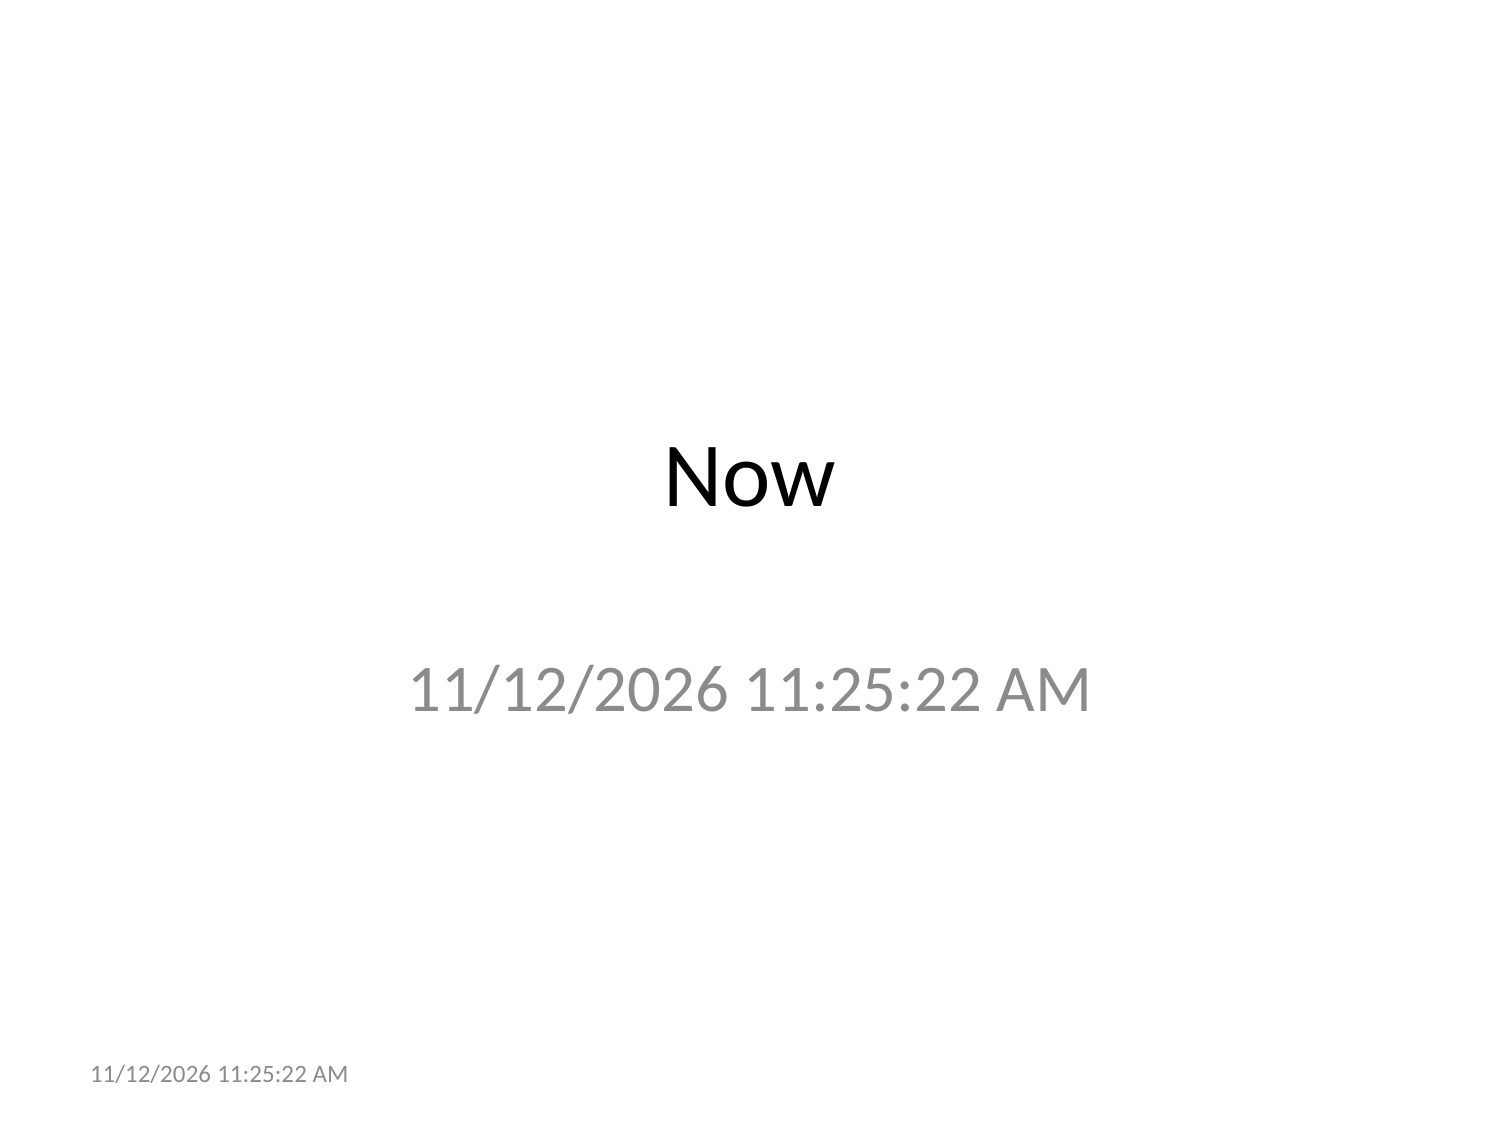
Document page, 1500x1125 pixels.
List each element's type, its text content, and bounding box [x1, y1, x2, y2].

subtitle 2011-12-19 10:20:04 AM [225, 637, 1275, 925]
title Now [112, 349, 1388, 591]
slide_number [75, 1042, 425, 1103]
